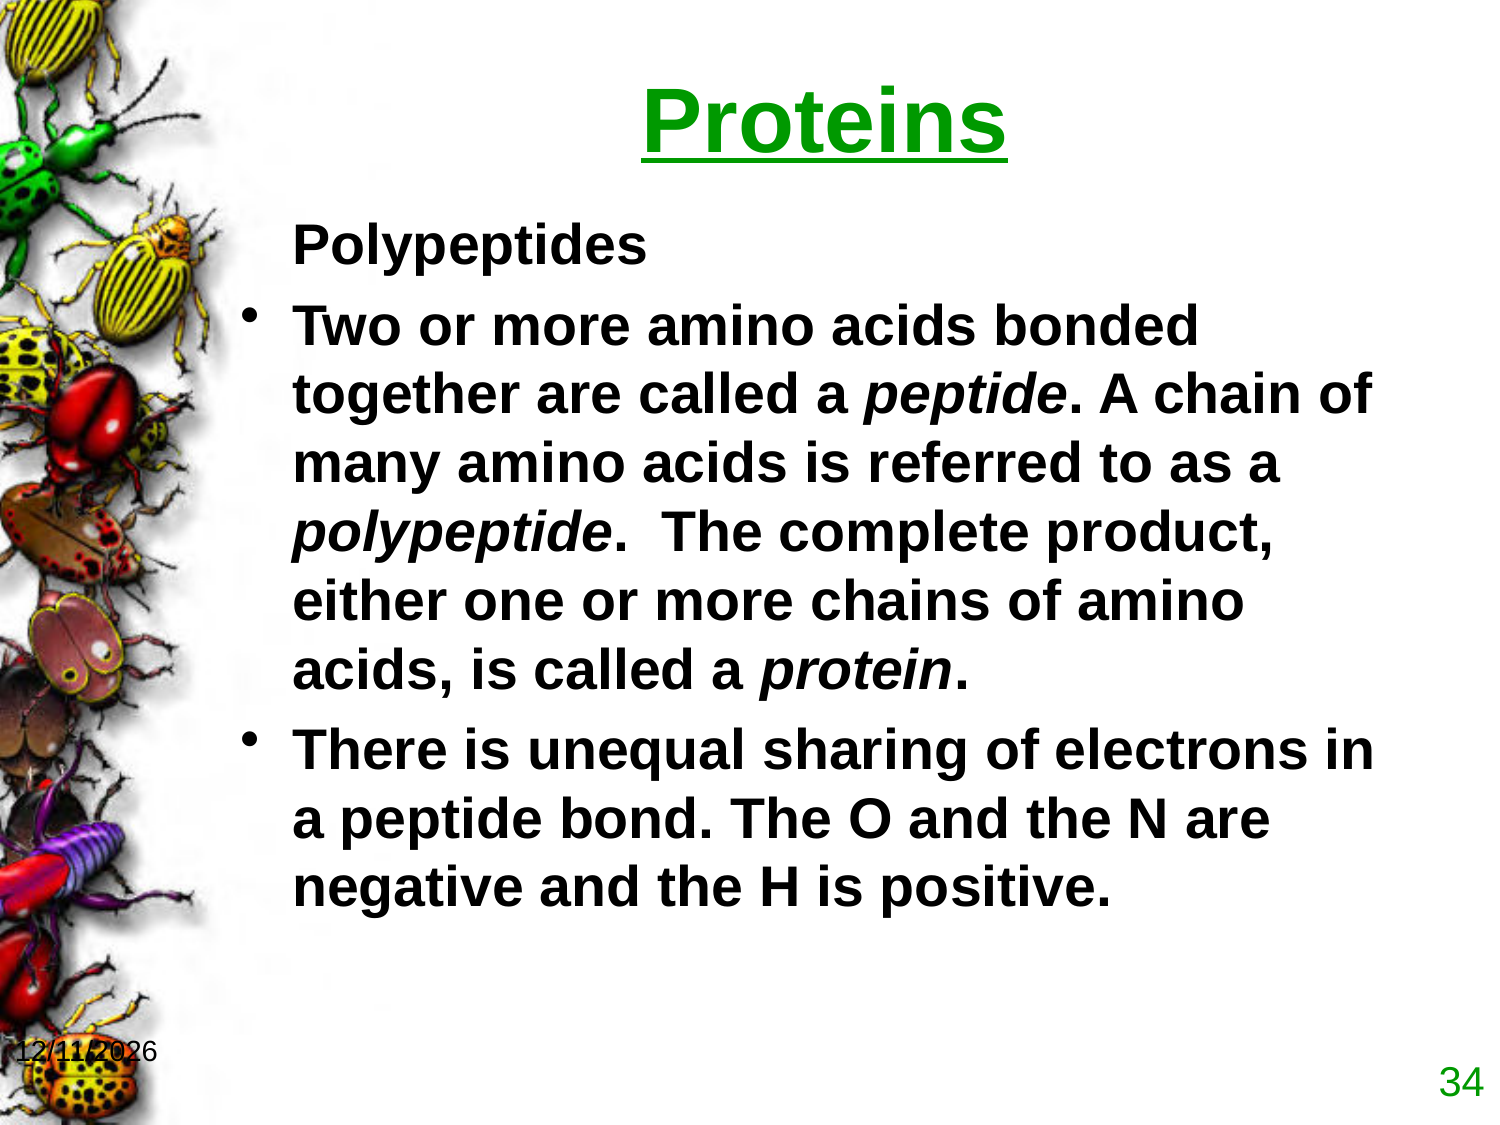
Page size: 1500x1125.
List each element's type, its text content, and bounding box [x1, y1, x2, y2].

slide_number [0, 1025, 289, 1100]
picture [0, 0, 1500, 1125]
title Proteins [224, 44, 1426, 188]
list Polypeptides Two or more amino acids bonded together are called a peptide. A chain of many amino acids is referred to as a polypeptide. The complete product, either one or more chains of amino acids, is called a protein. There is unequal sharing of electrons in a peptide bond. The O and the N are negative and the H is positive. [224, 199, 1426, 943]
slide_number 34 [1149, 1046, 1500, 1125]
